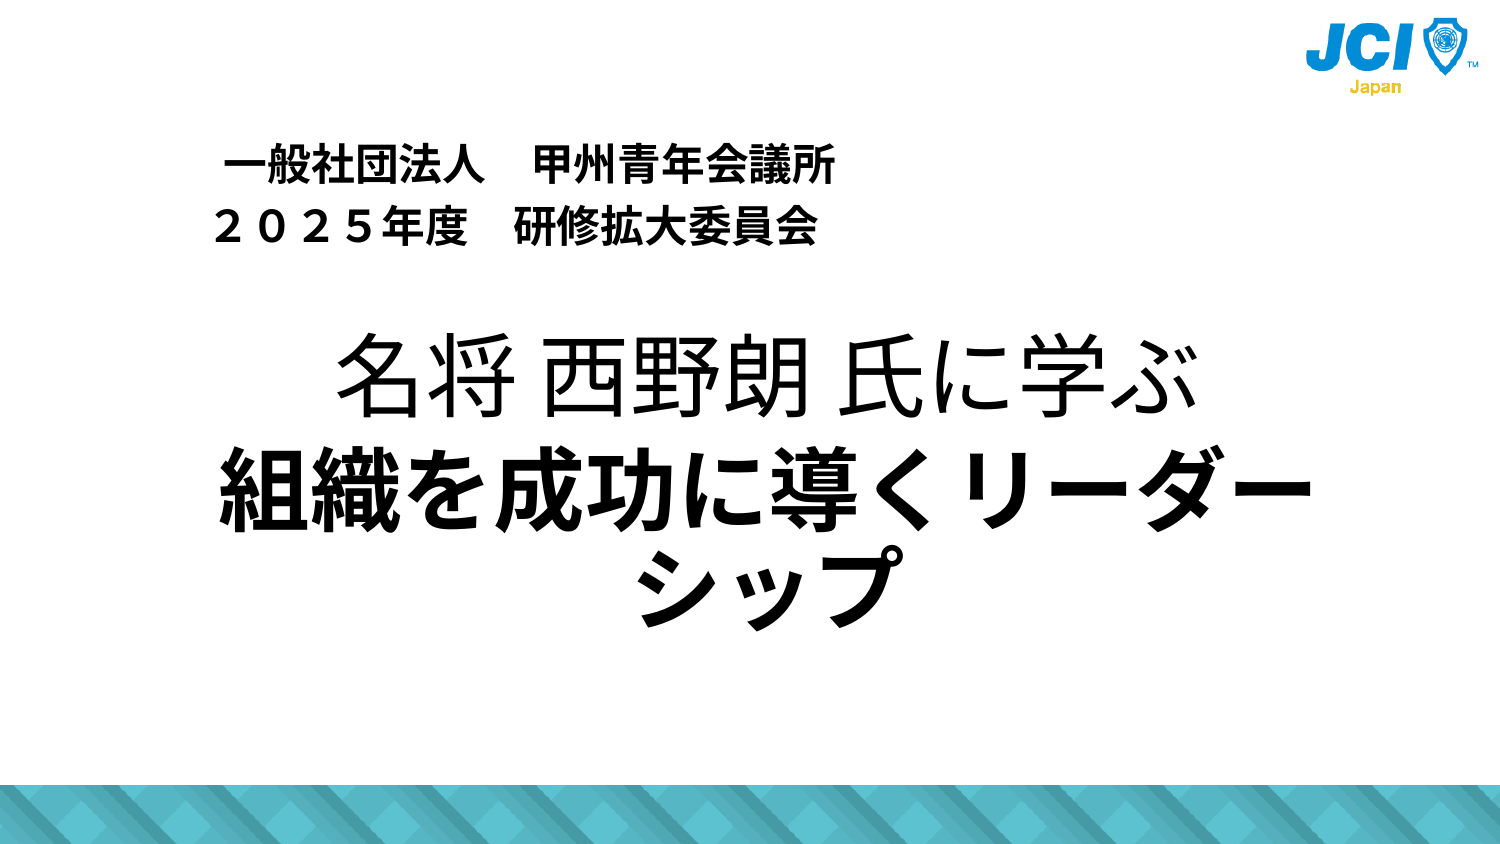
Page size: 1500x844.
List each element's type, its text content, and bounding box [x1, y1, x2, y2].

list 一般社団法人 甲州青年会議所 ２０２５年度 研修拡大委員会 名将 西野朗 氏に学ぶ 組織を成功に導くリーダーシップ [121, 66, 1415, 681]
picture [0, 0, 1500, 844]
